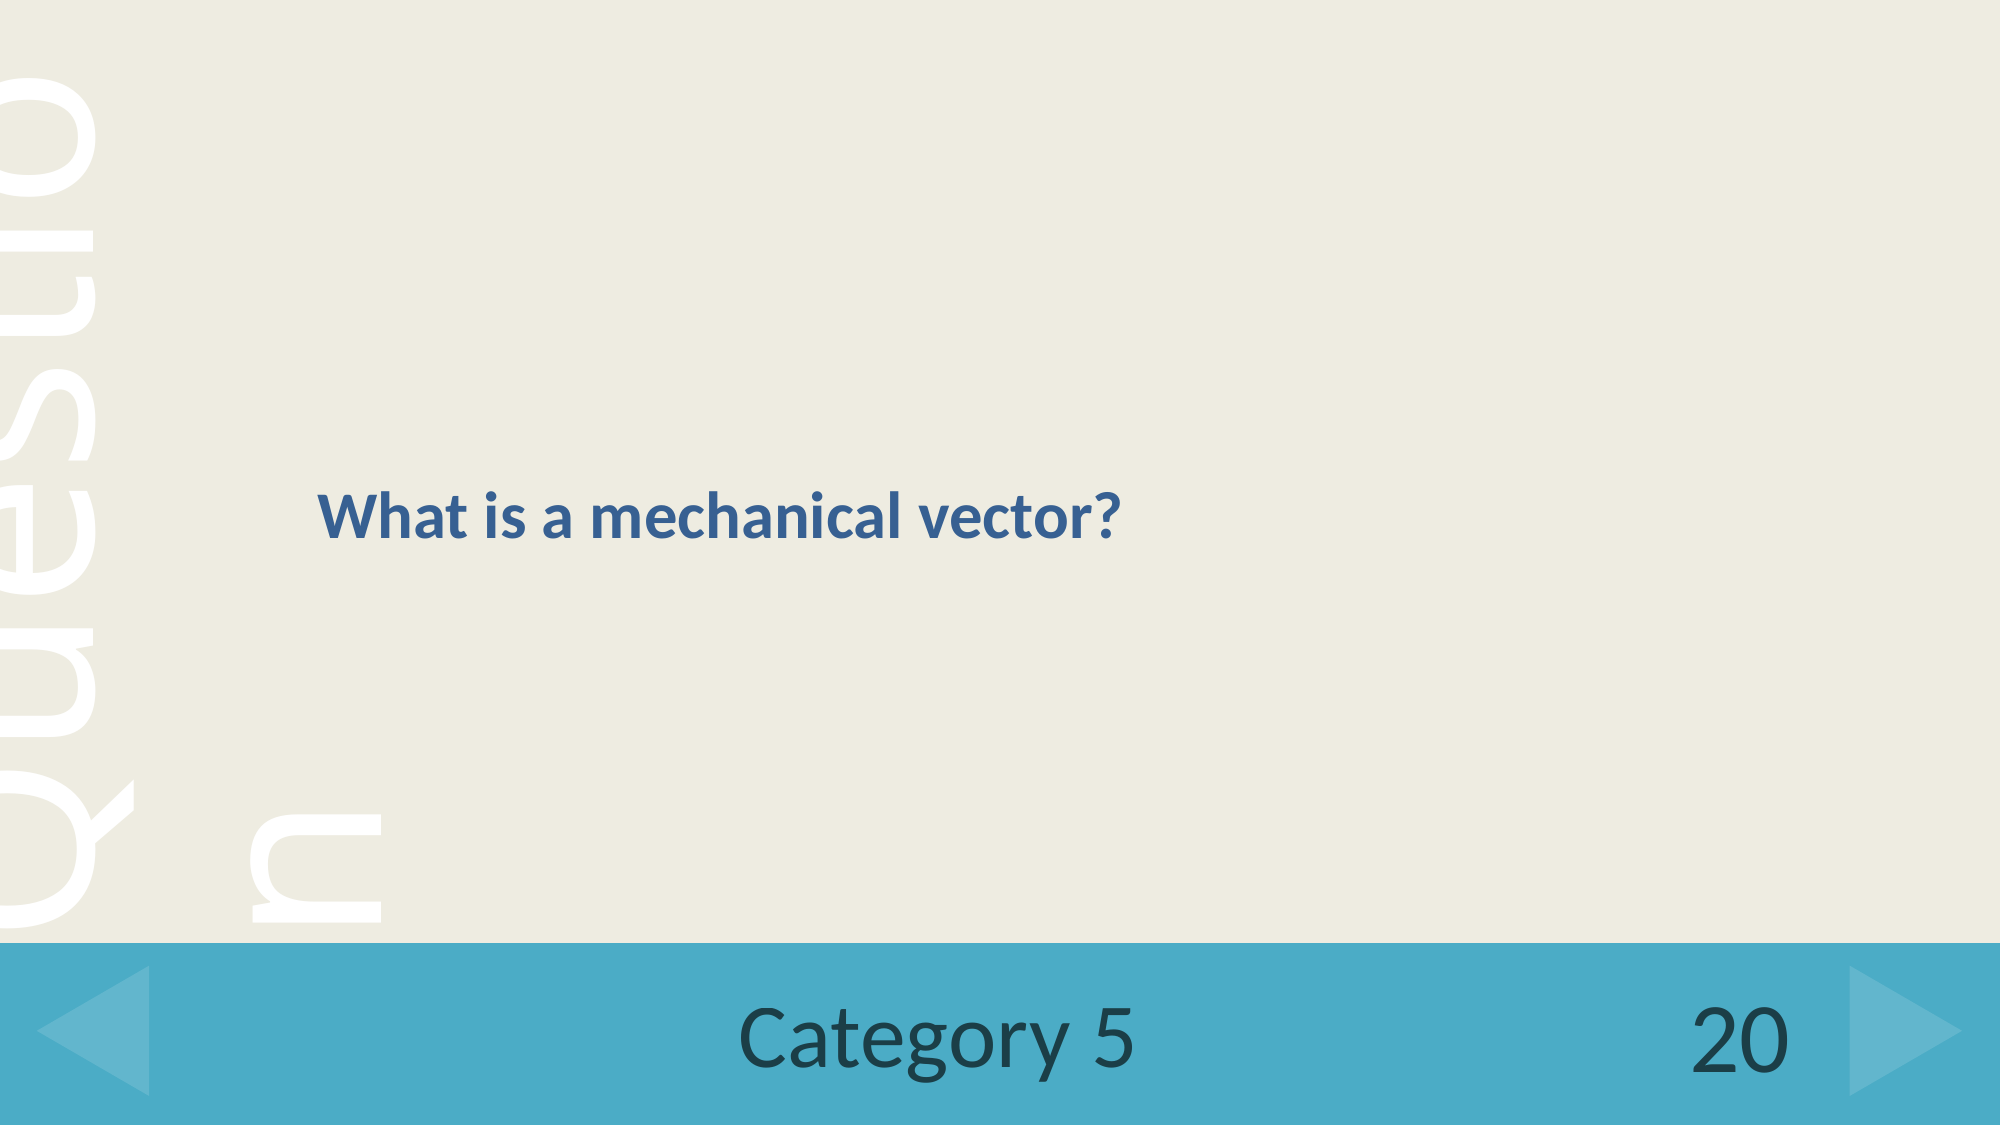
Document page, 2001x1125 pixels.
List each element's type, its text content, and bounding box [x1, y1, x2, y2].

title Category 5 [38, 937, 1839, 1125]
list What is a mechanical vector? [302, 142, 1870, 843]
